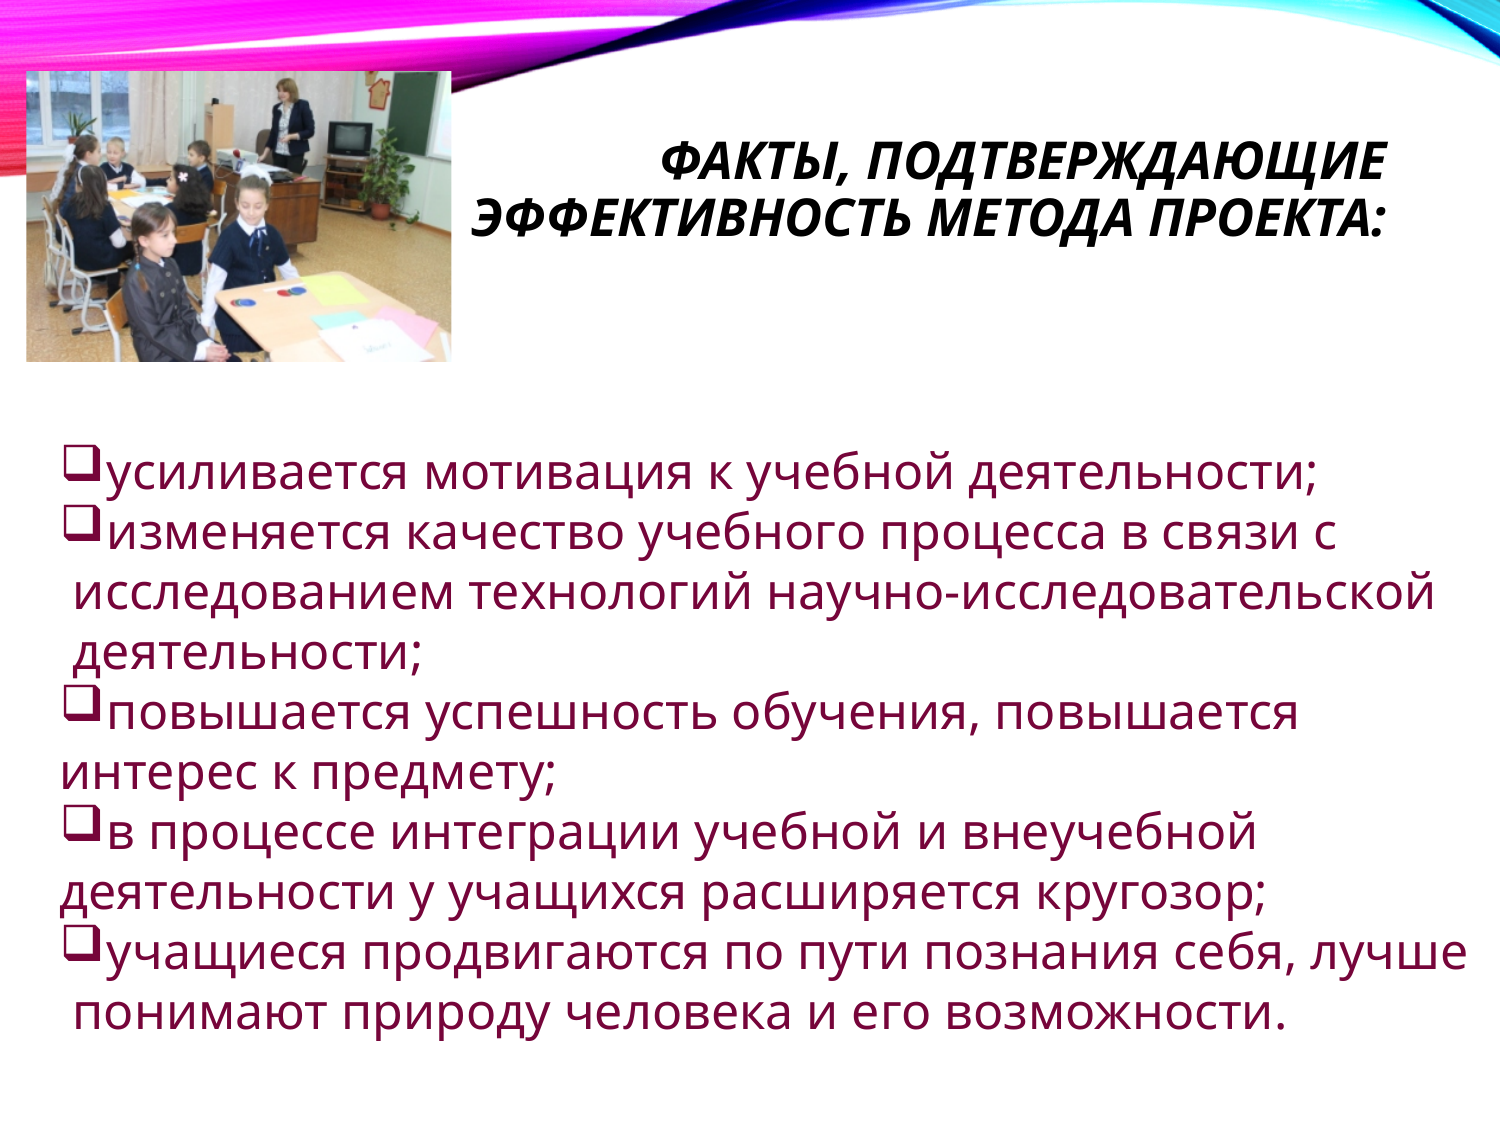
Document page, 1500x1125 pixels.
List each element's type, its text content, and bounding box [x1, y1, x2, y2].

title Факты, подтверждающие эффективность метода проекта: [452, 125, 1403, 338]
text_box усиливается мотивация к учебной деятельности; изменяется качество учебного процесса в связи с исследованием технологий научно-исследовательской деятельности; повышается успешность обучения, повышается интерес к предмету; в процессе интеграции учебной и внеучебной деятельности у учащихся расширяется кругозор; учащиеся продвигаются по пути познания себя, лучше понимают природу человека и его возможности. [45, 432, 1485, 1048]
picture [0, 0, 1500, 178]
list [26, 71, 452, 362]
